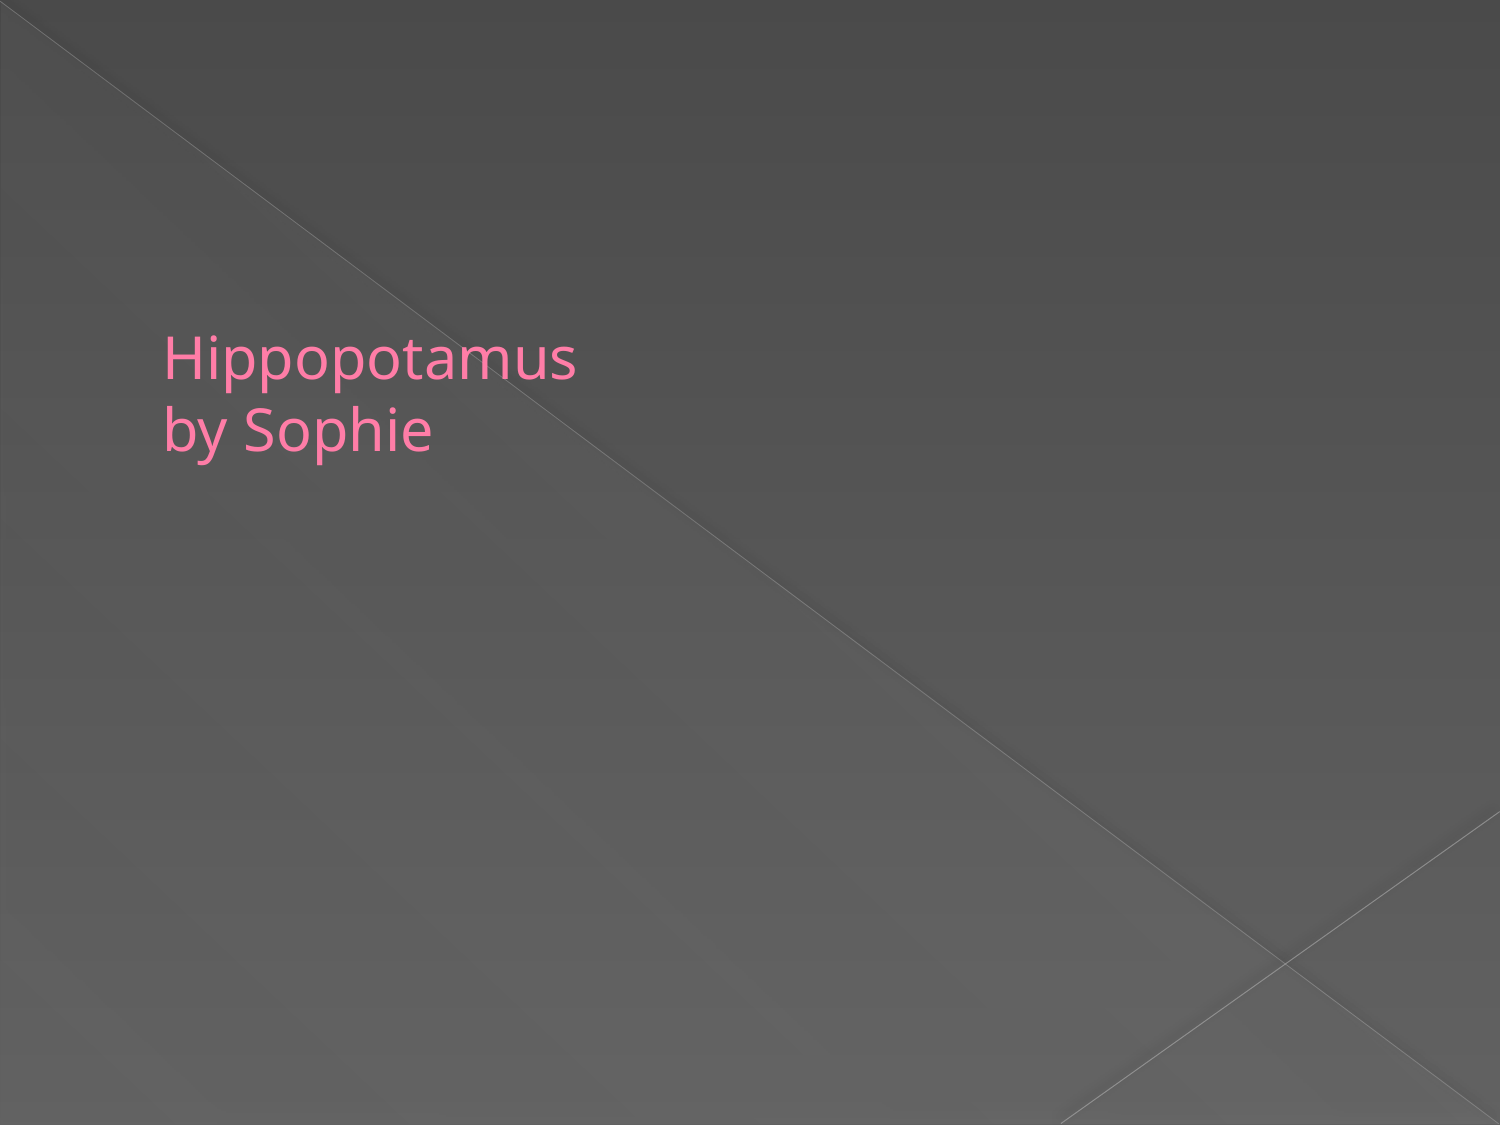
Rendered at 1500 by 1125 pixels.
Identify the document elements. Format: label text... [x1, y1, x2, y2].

title Hippopotamus by Sophie [87, 312, 1438, 542]
